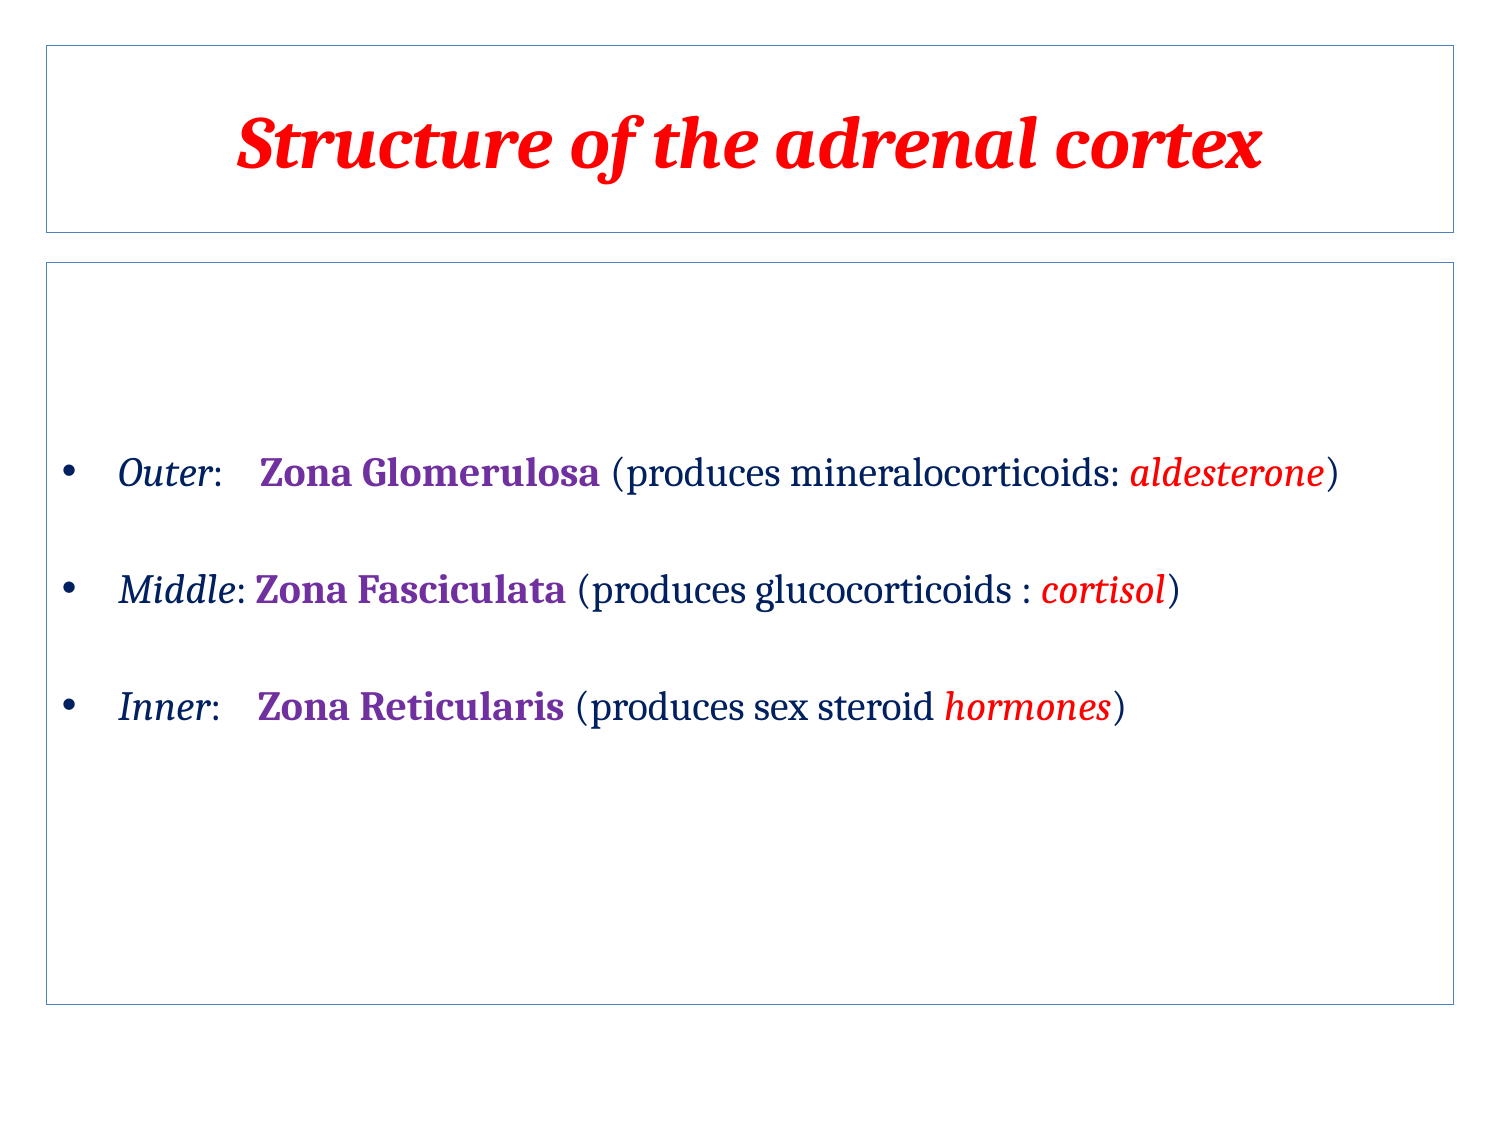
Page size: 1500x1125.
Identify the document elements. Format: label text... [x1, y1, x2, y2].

list Outer: Zona Glomerulosa (produces mineralocorticoids: aldesterone) Middle: Zona Fasciculata (produces glucocorticoids : cortisol) Inner: Zona Reticularis (produces sex steroid hormones) [46, 262, 1454, 1005]
title Structure of the adrenal cortex [46, 45, 1454, 233]
